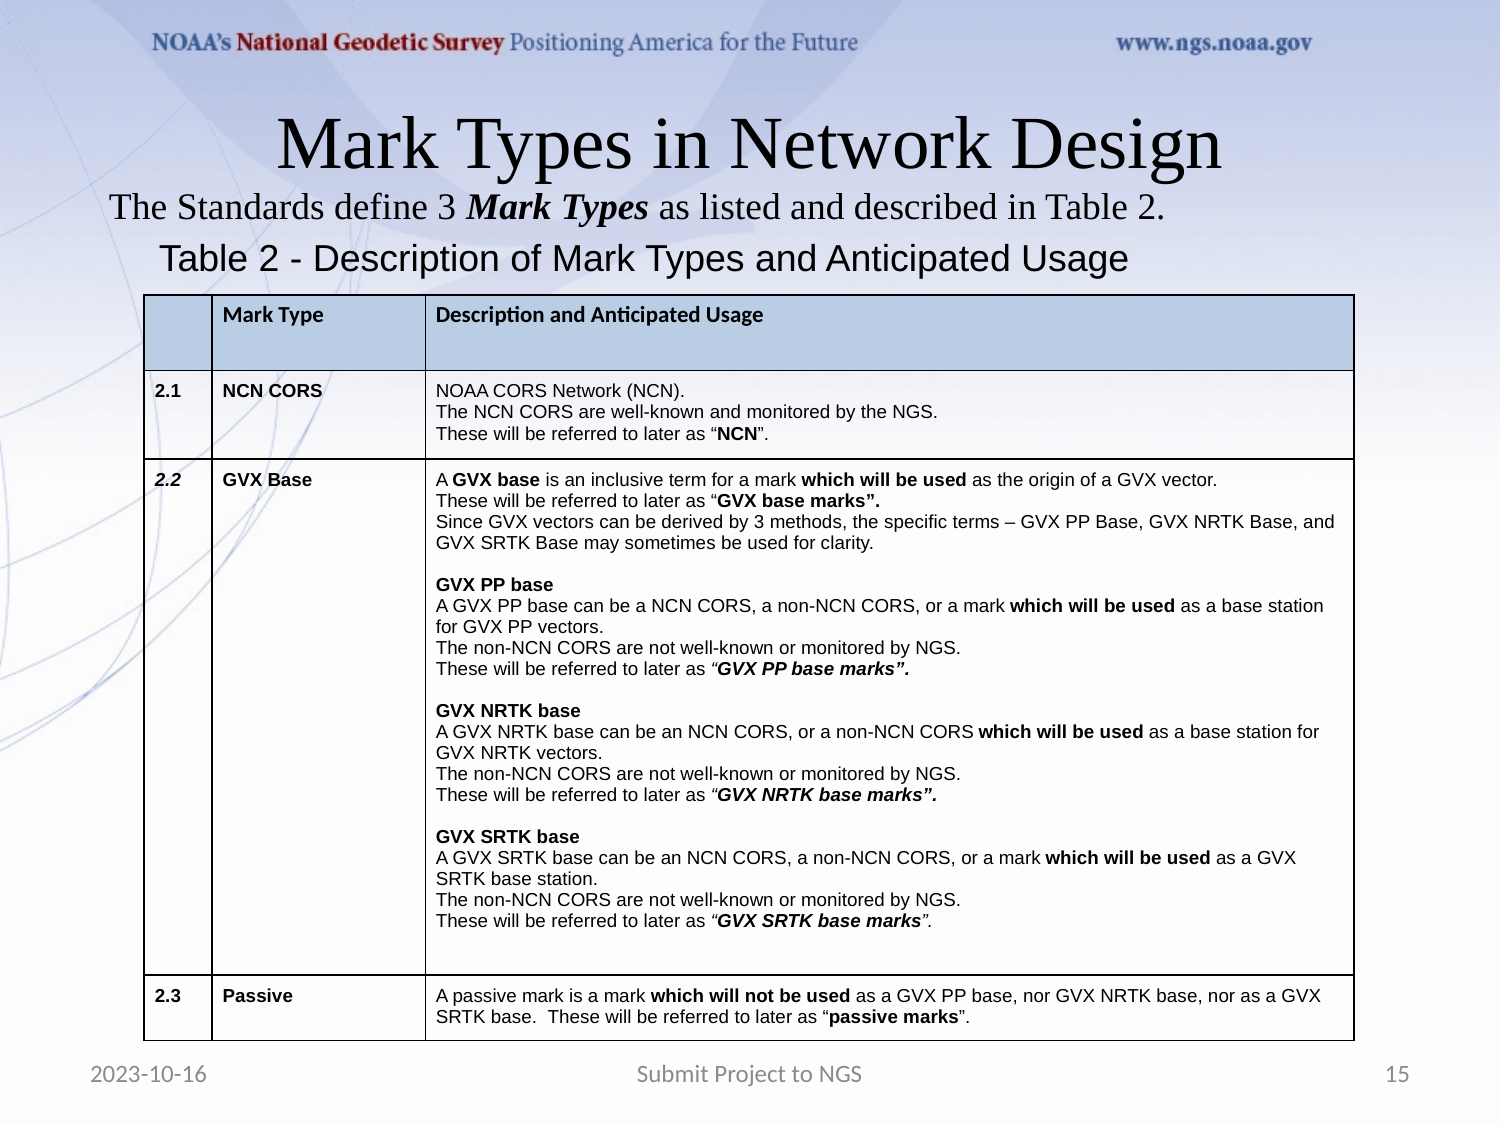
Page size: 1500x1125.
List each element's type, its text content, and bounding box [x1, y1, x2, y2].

table_cell 2.1 [145, 371, 211, 458]
table_cell 2.2 [145, 460, 211, 974]
table_cell Passive [213, 976, 425, 1040]
slide_number 15 [1074, 1042, 1425, 1103]
table_header Description and Anticipated Usage [426, 296, 1353, 370]
table_cell A passive mark is a mark which will not be used as a GVX PP base, nor GVX NRTK base, nor as a GVX SRTK base. These will be referred to later as “passive marks”. [426, 976, 1353, 1040]
text_box Mark Types in Network Design [74, 45, 1425, 233]
table_cell GVX Base [213, 460, 425, 974]
text_box The Standards define 3 Mark Types as listed and described in Table 2. [94, 174, 1444, 250]
table_cell NCN CORS [213, 371, 425, 458]
text_box Table 2 - Description of Mark Types and Anticipated Usage [144, 250, 1185, 287]
footer Submit Project to NGS [512, 1042, 988, 1103]
table_cell NOAA CORS Network (NCN). The NCN CORS are well-known and monitored by the NGS. These will be referred to later as “NCN”. [426, 371, 1353, 458]
table_header Mark Type [213, 296, 425, 370]
picture [0, 0, 1500, 1125]
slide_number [75, 1042, 425, 1103]
table_cell 2.3 [145, 976, 211, 1040]
table_header [145, 296, 211, 370]
table_cell A GVX base is an inclusive term for a mark which will be used as the origin of a GVX vector. These will be referred to later as “GVX base marks”. Since GVX vectors can be derived by 3 methods, the specific terms – GVX PP Base, GVX NRTK Base, and GVX SRTK Base may sometimes be used for clarity. GVX PP base A GVX PP base can be a NCN CORS, a non-NCN CORS, or a mark which will be used as a base station for GVX PP vectors. The non-NCN CORS are not well-known or monitored by NGS. These will be referred to later as “GVX PP base marks”. GVX NRTK base A GVX NRTK base can be an NCN CORS, or a non-NCN CORS which will be used as a base station for GVX NRTK vectors. The non-NCN CORS are not well-known or monitored by NGS. These will be referred to later as “GVX NRTK base marks”. GVX SRTK base A GVX SRTK base can be an NCN CORS, a non-NCN CORS, or a mark which will be used as a GVX SRTK base station. The non-NCN CORS are not well-known or monitored by NGS. These will be referred to later as “GVX SRTK base marks”. [426, 460, 1353, 974]
